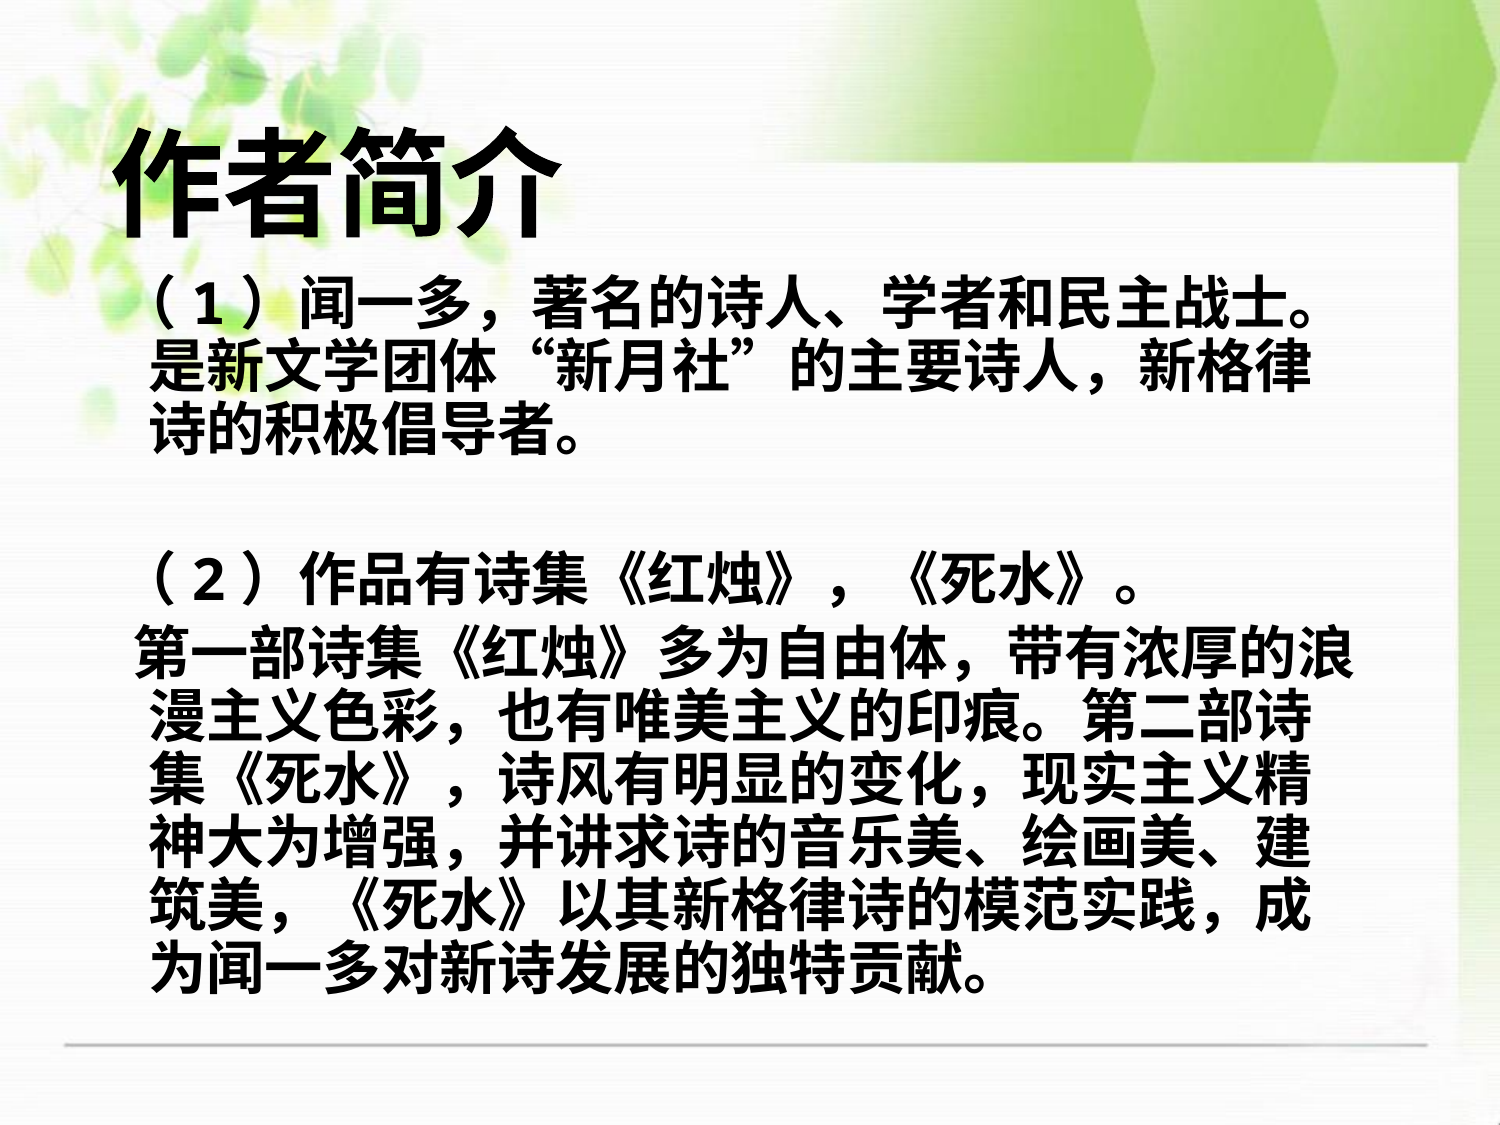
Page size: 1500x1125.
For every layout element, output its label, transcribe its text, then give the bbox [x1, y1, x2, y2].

picture [0, 0, 1500, 1125]
list （1）闻一多，著名的诗人、学者和民主战士。是新文学团体“新月社”的主要诗人，新格律诗的积极倡导者。 （2）作品有诗集《红烛》，《死水》。 第一部诗集《红烛》多为自由体，带有浓厚的浪漫主义色彩，也有唯美主义的印痕。第二部诗集《死水》，诗风有明显的变化，现实主义精神大为增强，并讲求诗的音乐美、绘画美、建筑美，《死水》以其新格律诗的模范实践，成为闻一多对新诗发展的独特贡献。 [76, 267, 1376, 1059]
